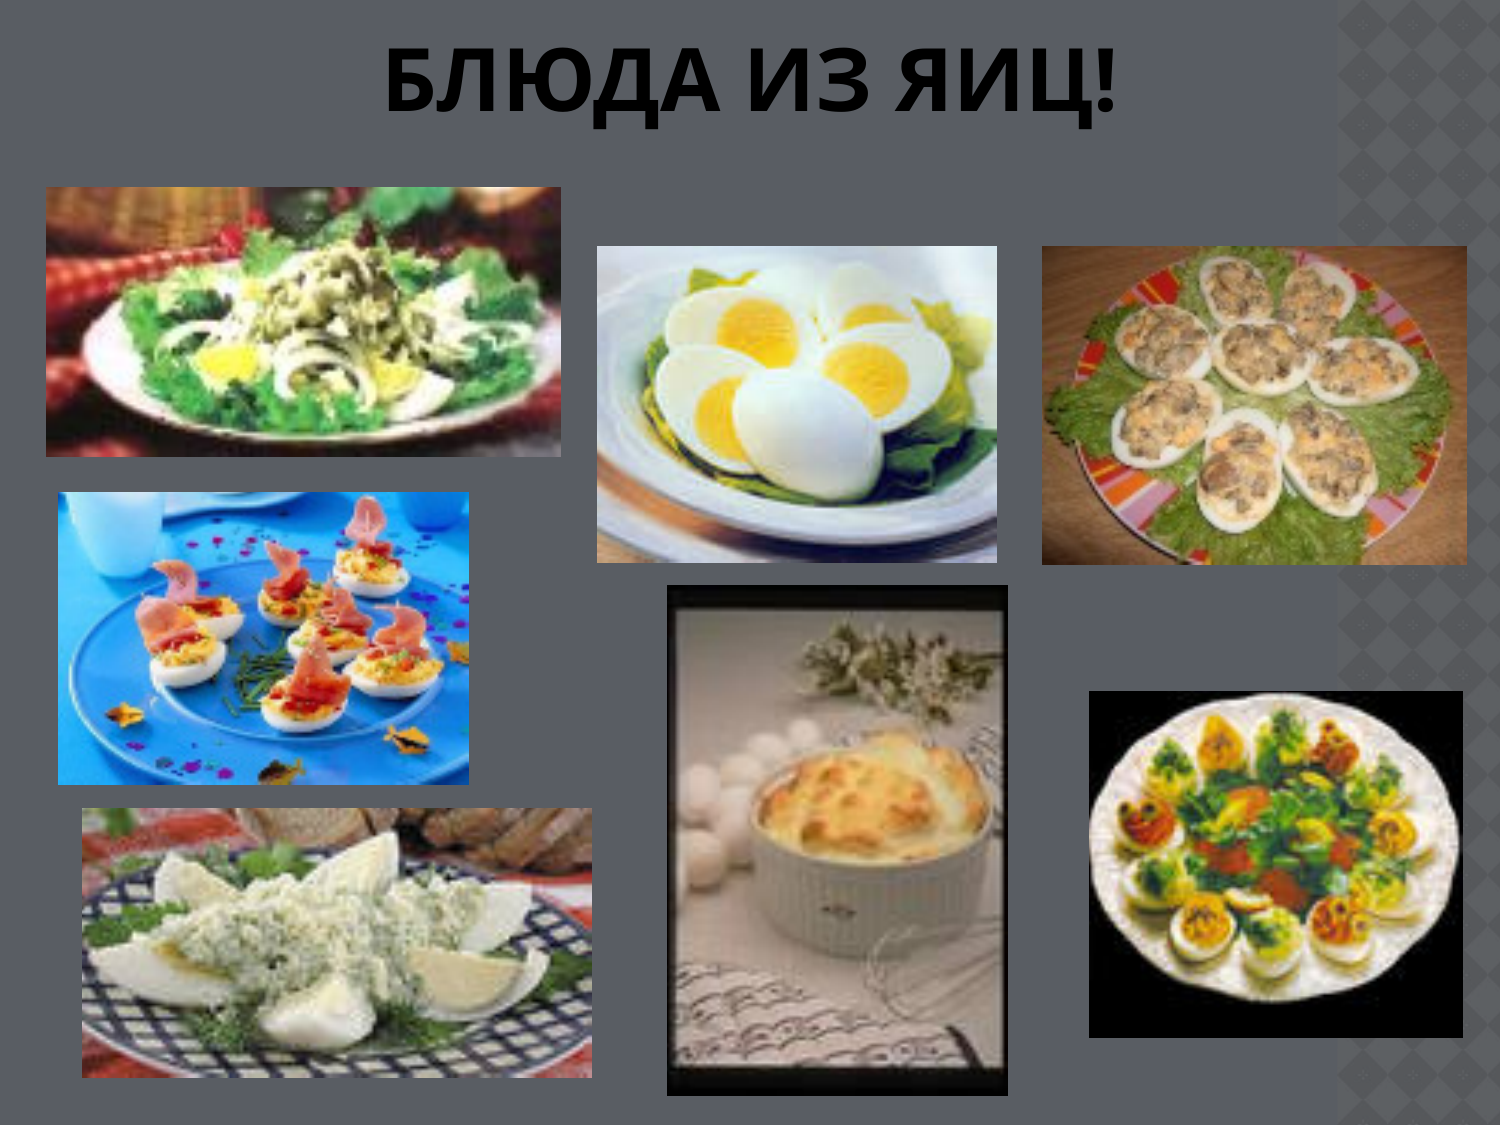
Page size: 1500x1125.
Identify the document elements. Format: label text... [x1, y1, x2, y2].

picture [1042, 245, 1467, 566]
picture [46, 186, 561, 458]
picture [667, 585, 1009, 1097]
picture [597, 245, 997, 564]
title блюда из яиц! [0, 23, 1500, 211]
picture [1089, 690, 1463, 1038]
picture [58, 491, 470, 786]
picture [81, 808, 592, 1079]
